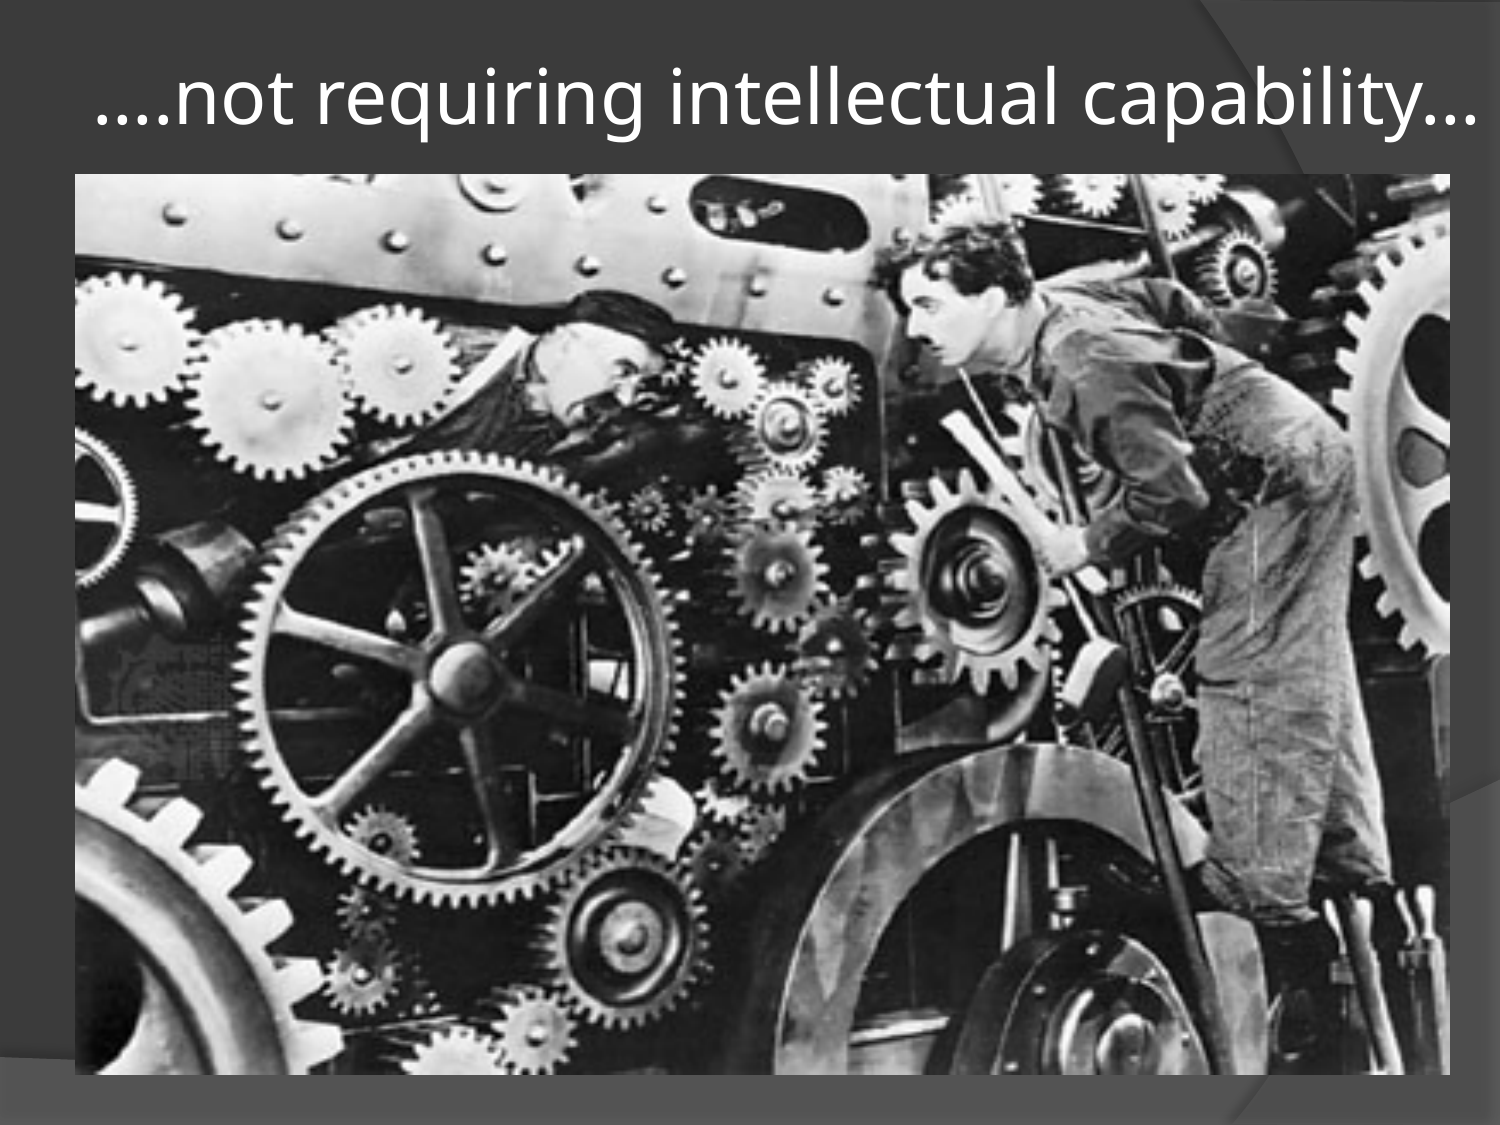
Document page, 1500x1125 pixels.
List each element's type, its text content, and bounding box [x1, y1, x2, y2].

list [74, 174, 1451, 1076]
title ….not requiring intellectual capability… [75, 0, 1500, 188]
